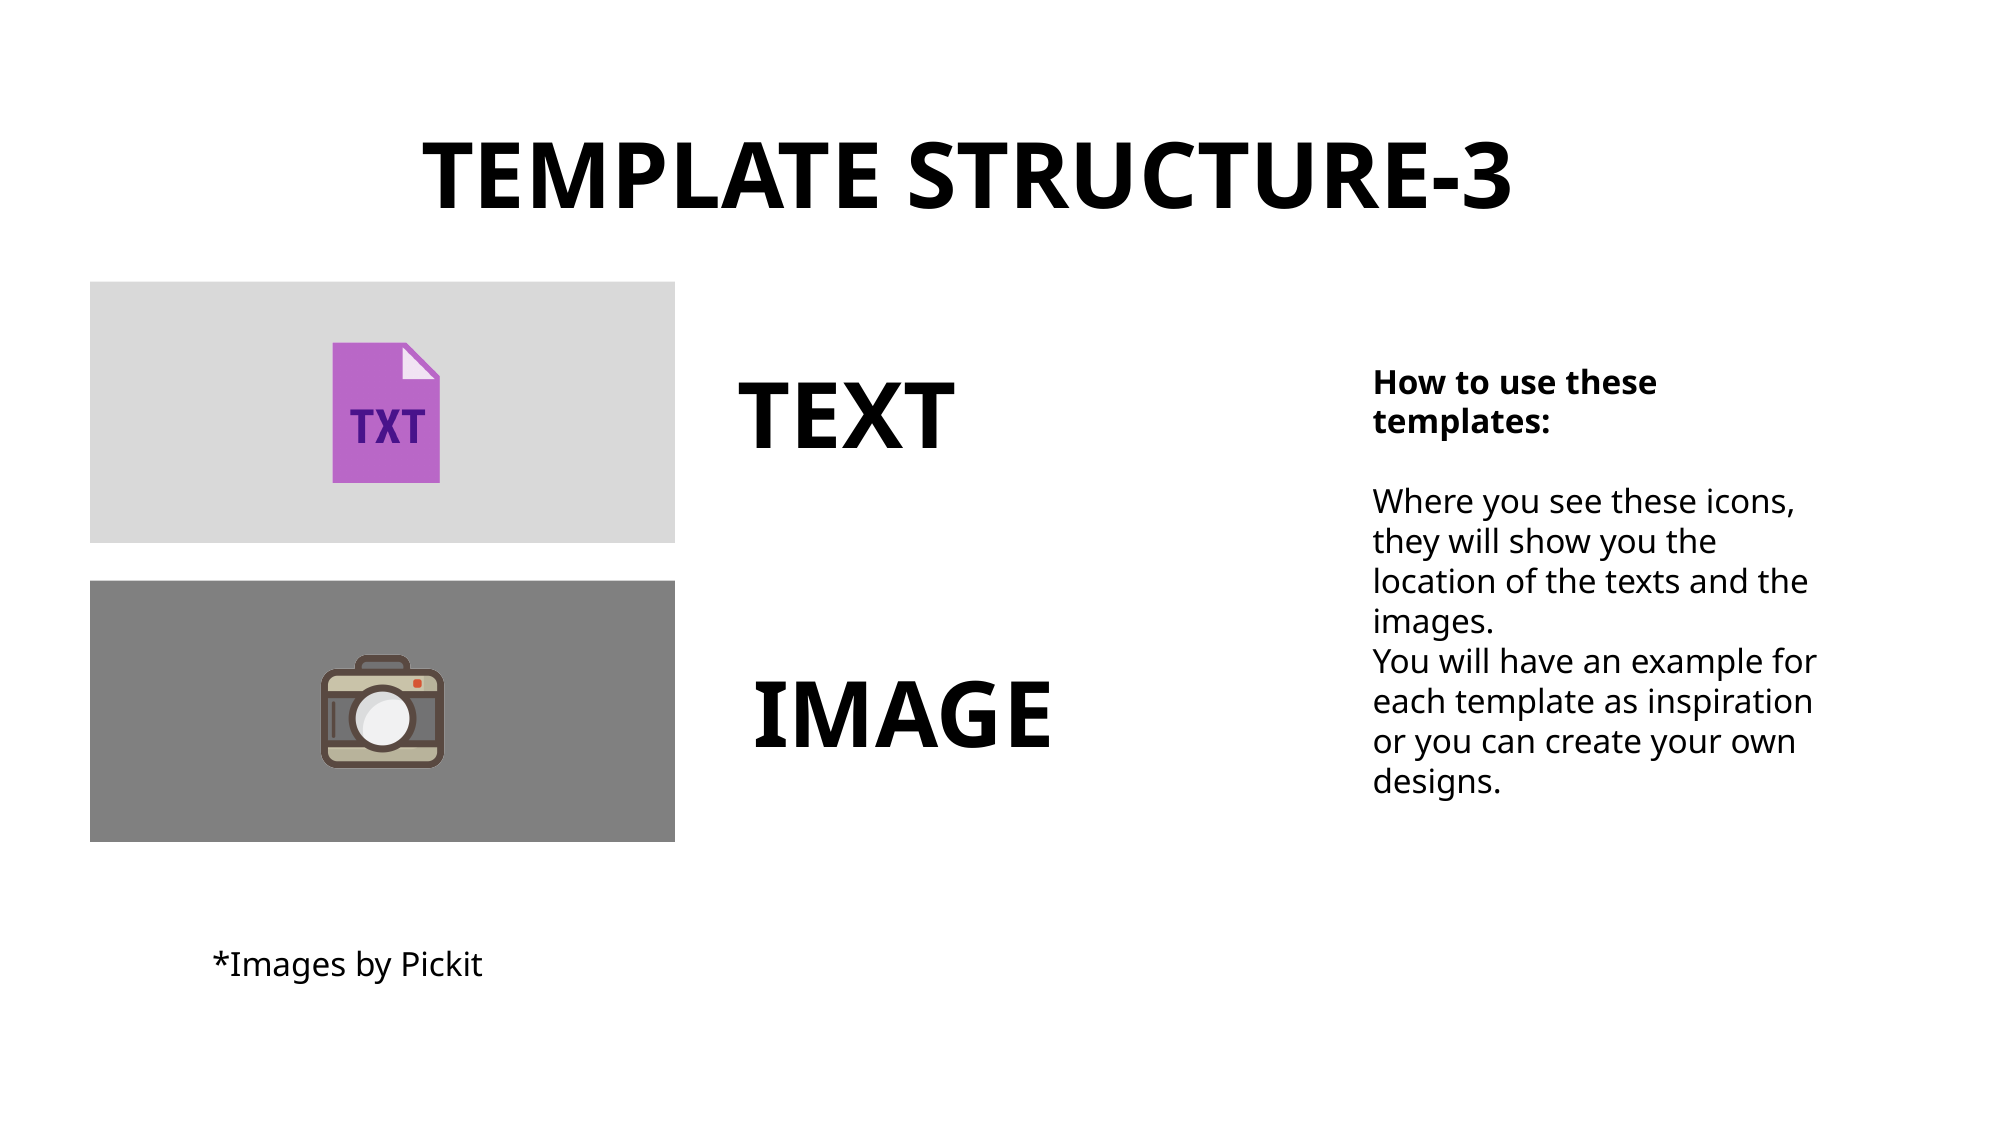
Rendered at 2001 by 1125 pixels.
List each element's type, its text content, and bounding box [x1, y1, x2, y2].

picture [302, 332, 463, 493]
text_box How to use these templates: Where you see these icons, they will show you the location of the texts and the images. You will have an example for each template as inspiration or you can create your own designs. [1357, 353, 1855, 808]
text_box *Images by Pickit [197, 935, 516, 991]
text_box TEMPLATE STRUCTURE-3 [329, 109, 1607, 235]
text_box [89, 580, 676, 843]
picture [278, 607, 487, 816]
text_box [89, 281, 676, 544]
text_box TEXT [723, 349, 1182, 474]
text_box IMAGE [738, 648, 1197, 773]
